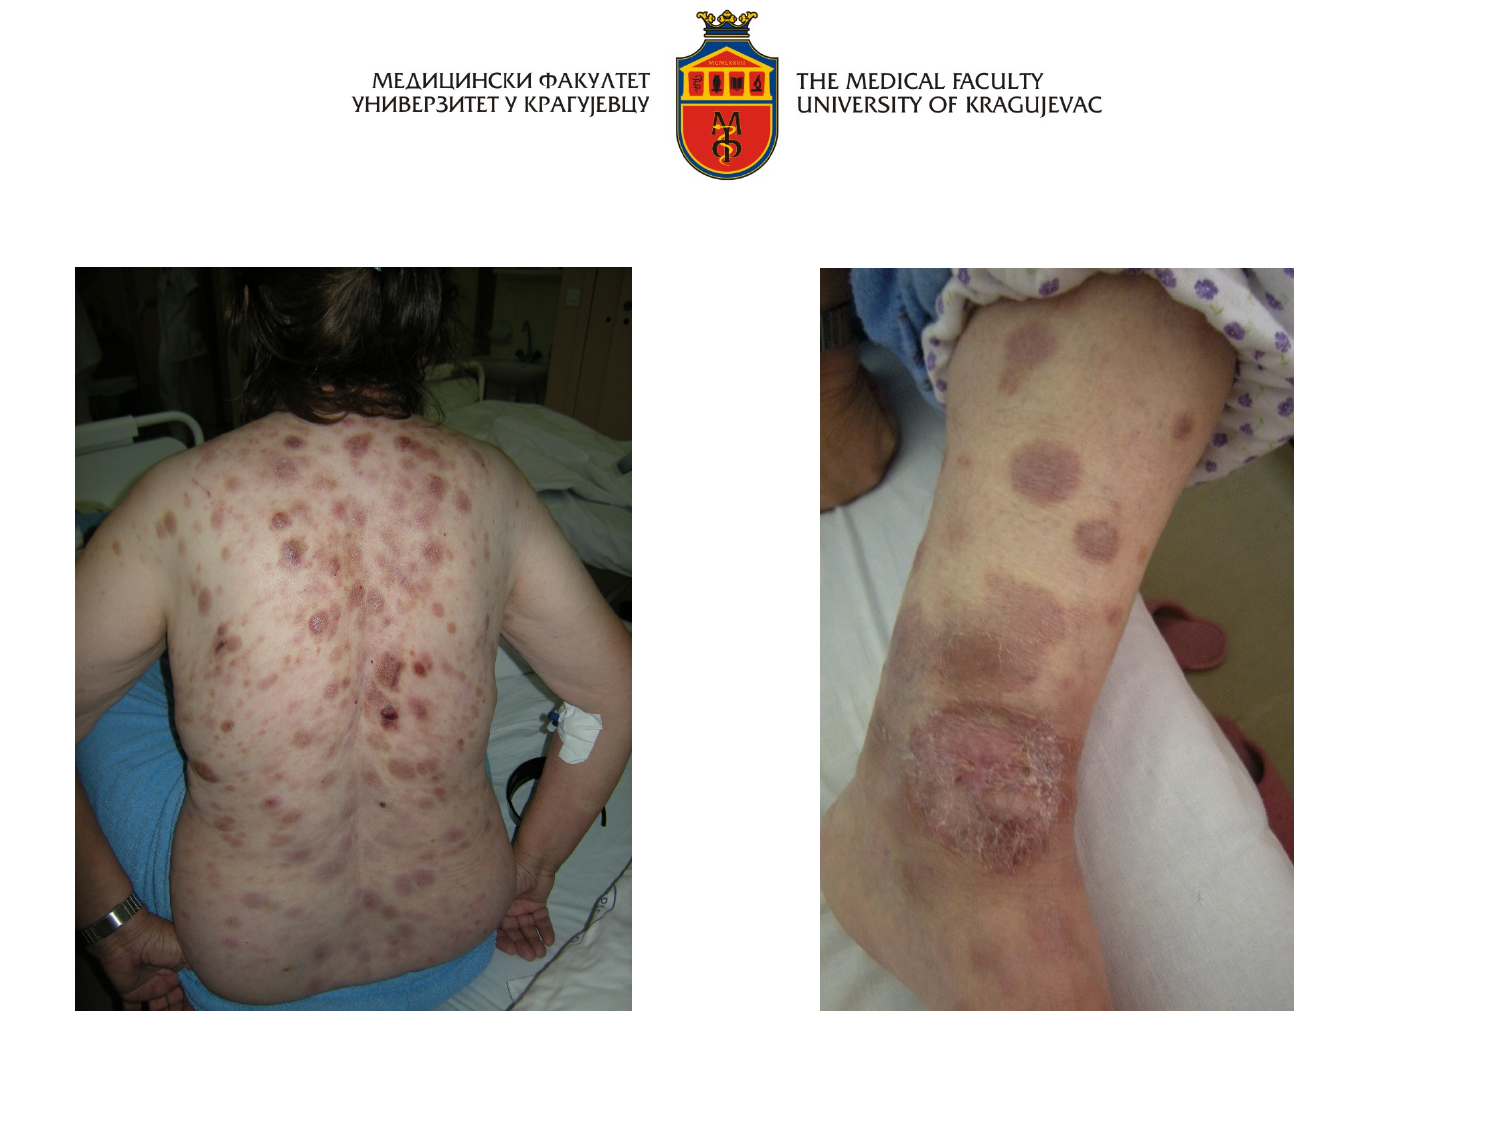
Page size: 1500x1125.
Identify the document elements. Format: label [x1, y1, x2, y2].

list [74, 267, 633, 1011]
picture [328, 0, 1125, 191]
picture [820, 268, 1294, 1011]
